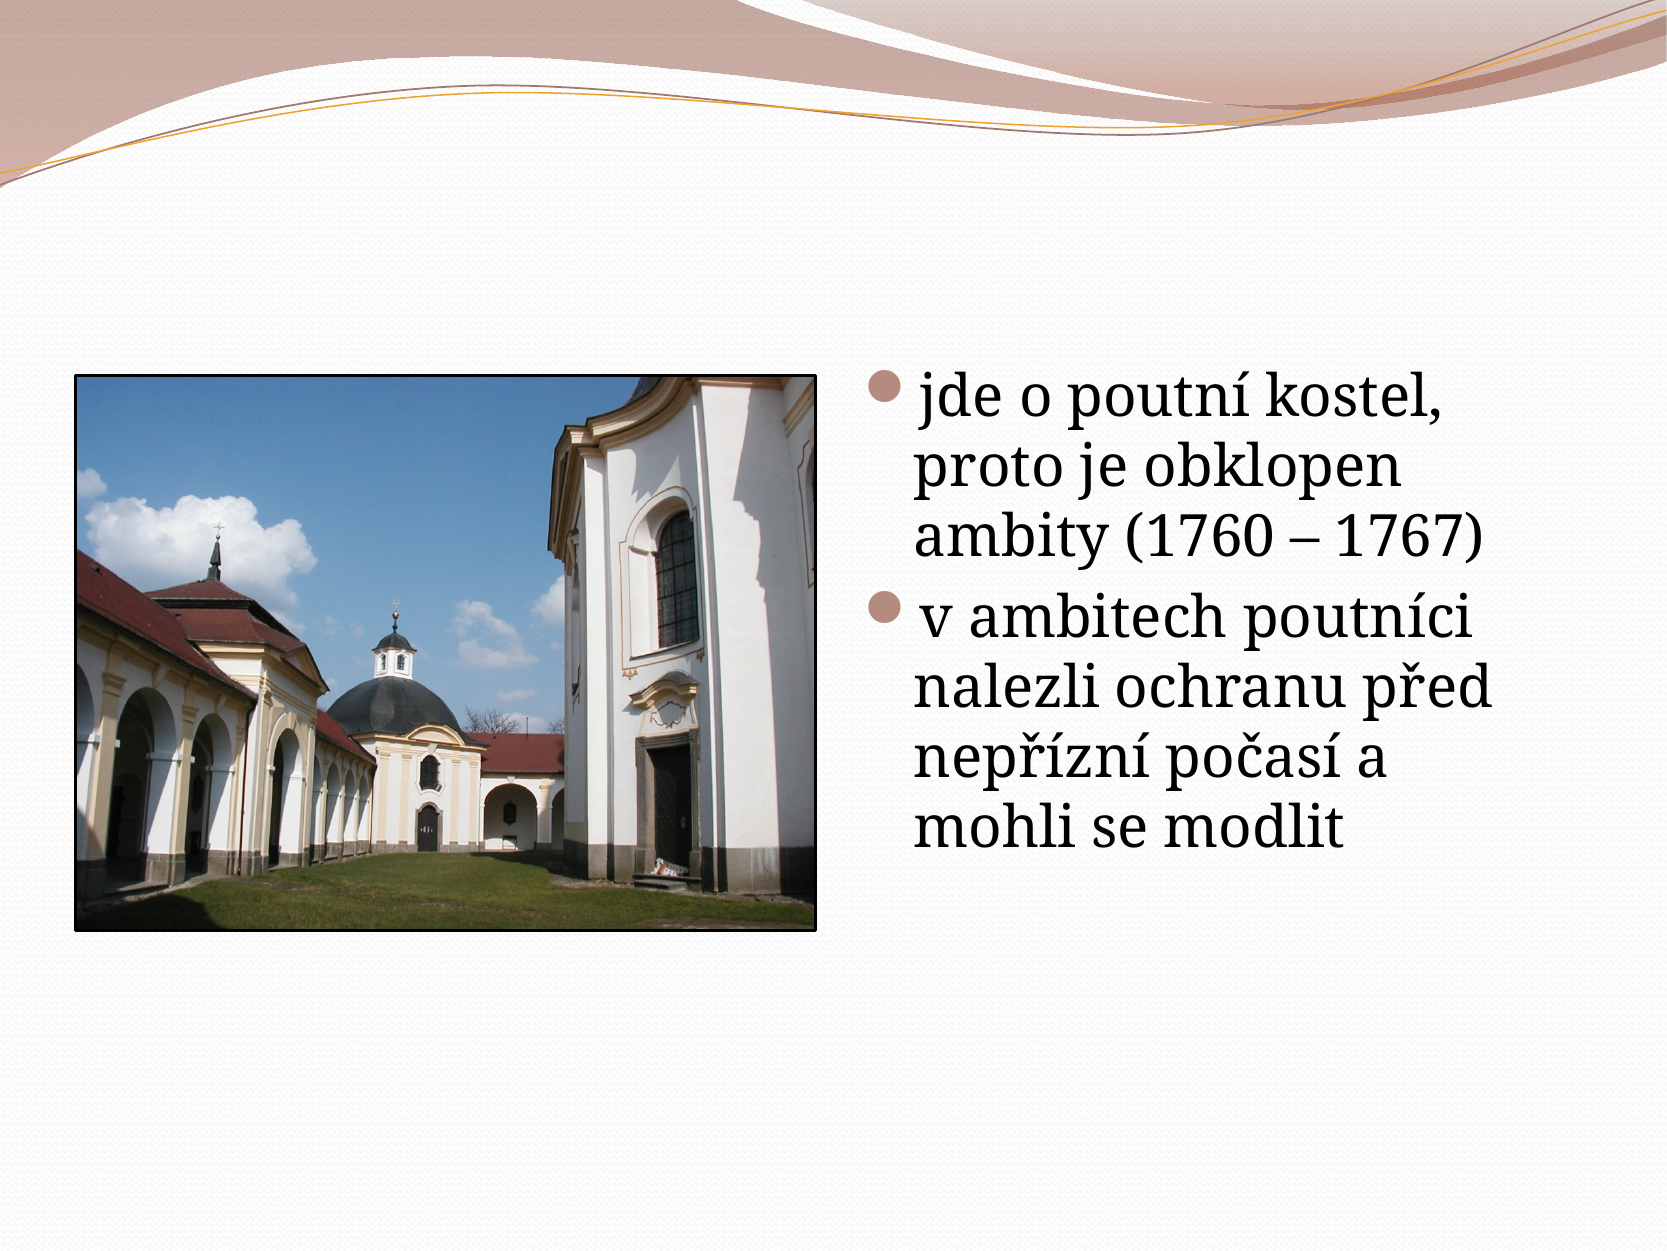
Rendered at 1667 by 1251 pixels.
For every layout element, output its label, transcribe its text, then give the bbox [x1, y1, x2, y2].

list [77, 376, 814, 930]
title [83, 128, 1584, 337]
list jde o poutní kostel, proto je obklopen ambity (1760 – 1767) v ambitech poutníci nalezli ochranu před nepřízní počasí a mohli se modlit [847, 349, 1584, 1159]
